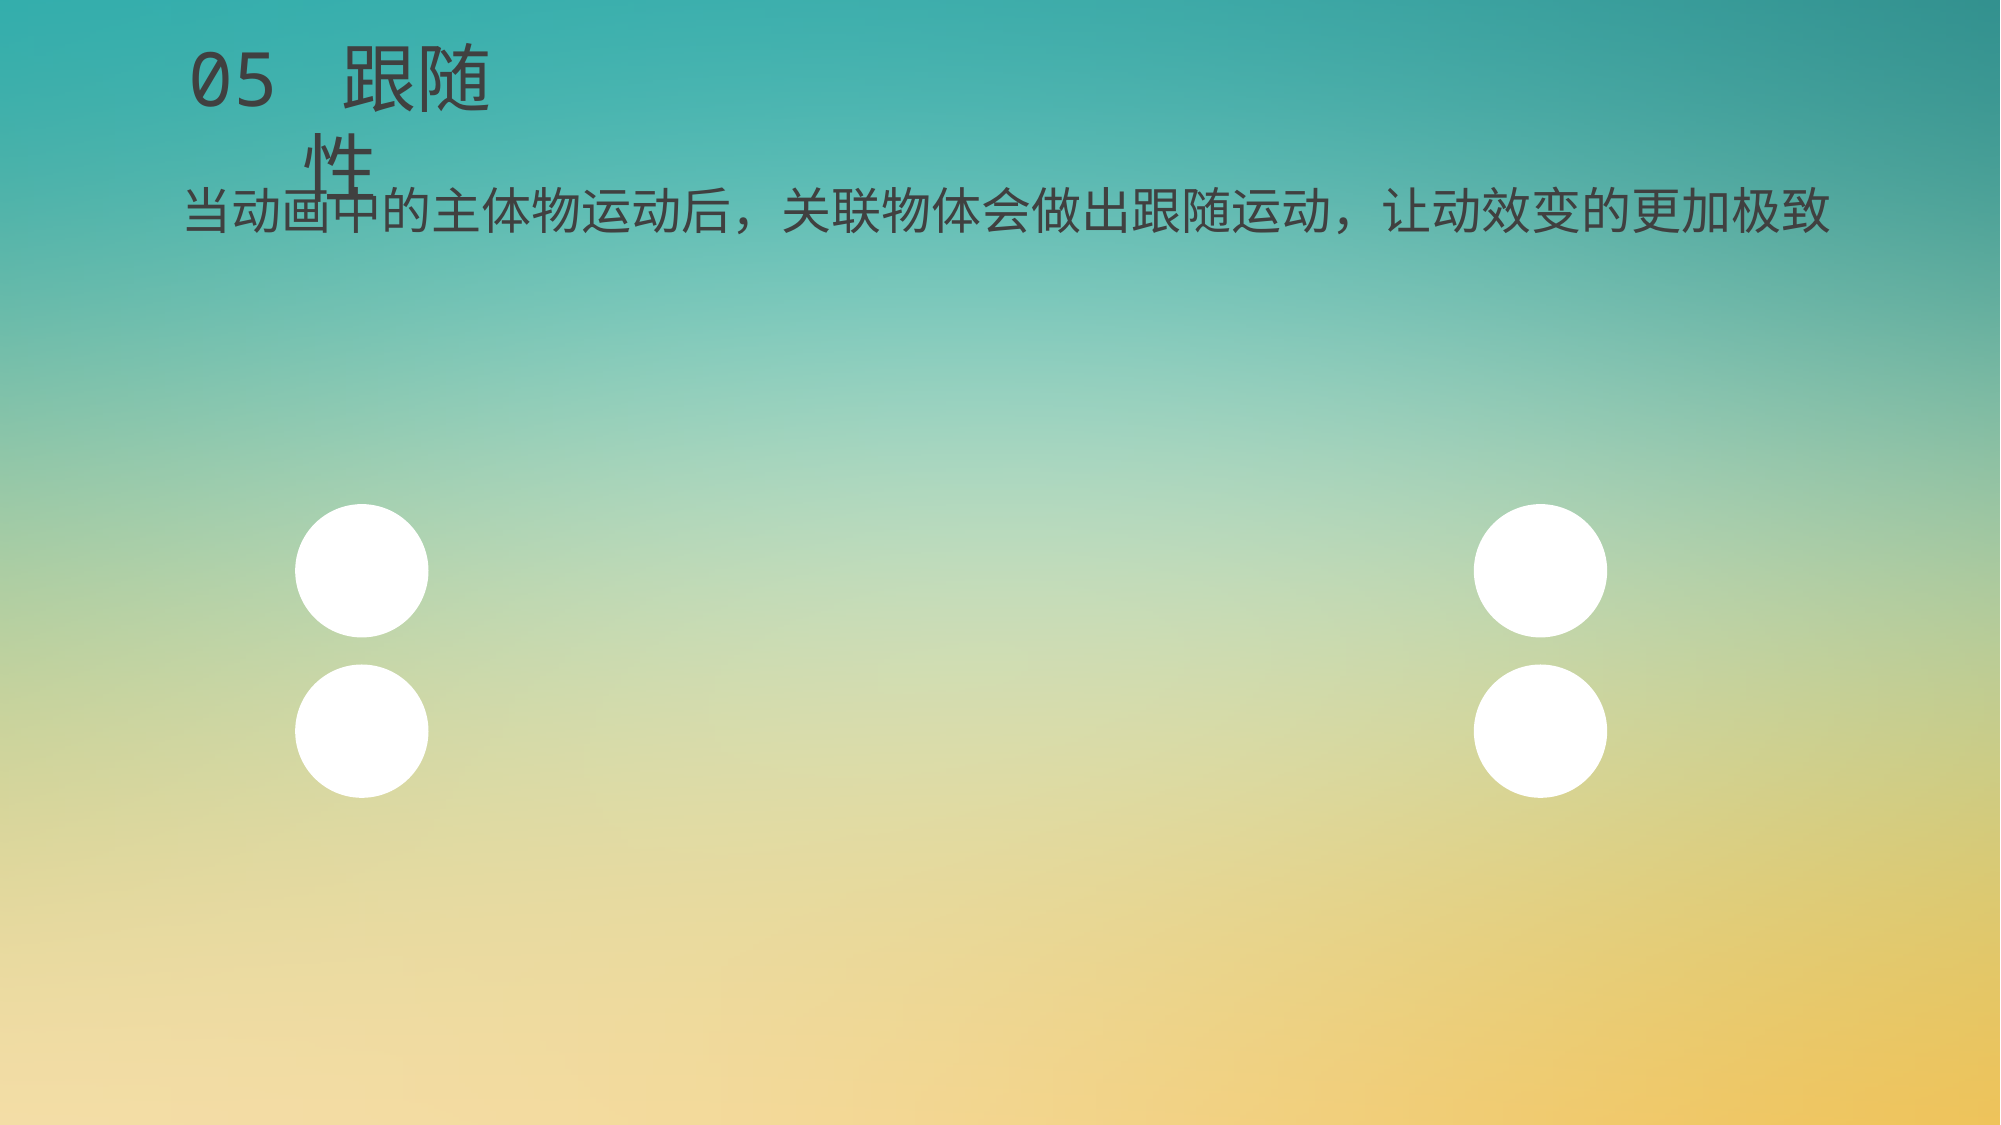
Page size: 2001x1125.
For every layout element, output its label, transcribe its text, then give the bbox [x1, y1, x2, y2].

text_box 当动画中的主体物运动后，关联物体会做出跟随运动，让动效变的更加极致 [166, 172, 1846, 247]
picture [0, 0, 2000, 1125]
text_box [294, 663, 430, 799]
text_box 05 跟随性 [148, 24, 531, 219]
text_box [294, 503, 430, 639]
text_box [1472, 503, 1609, 639]
text_box [1472, 663, 1609, 799]
